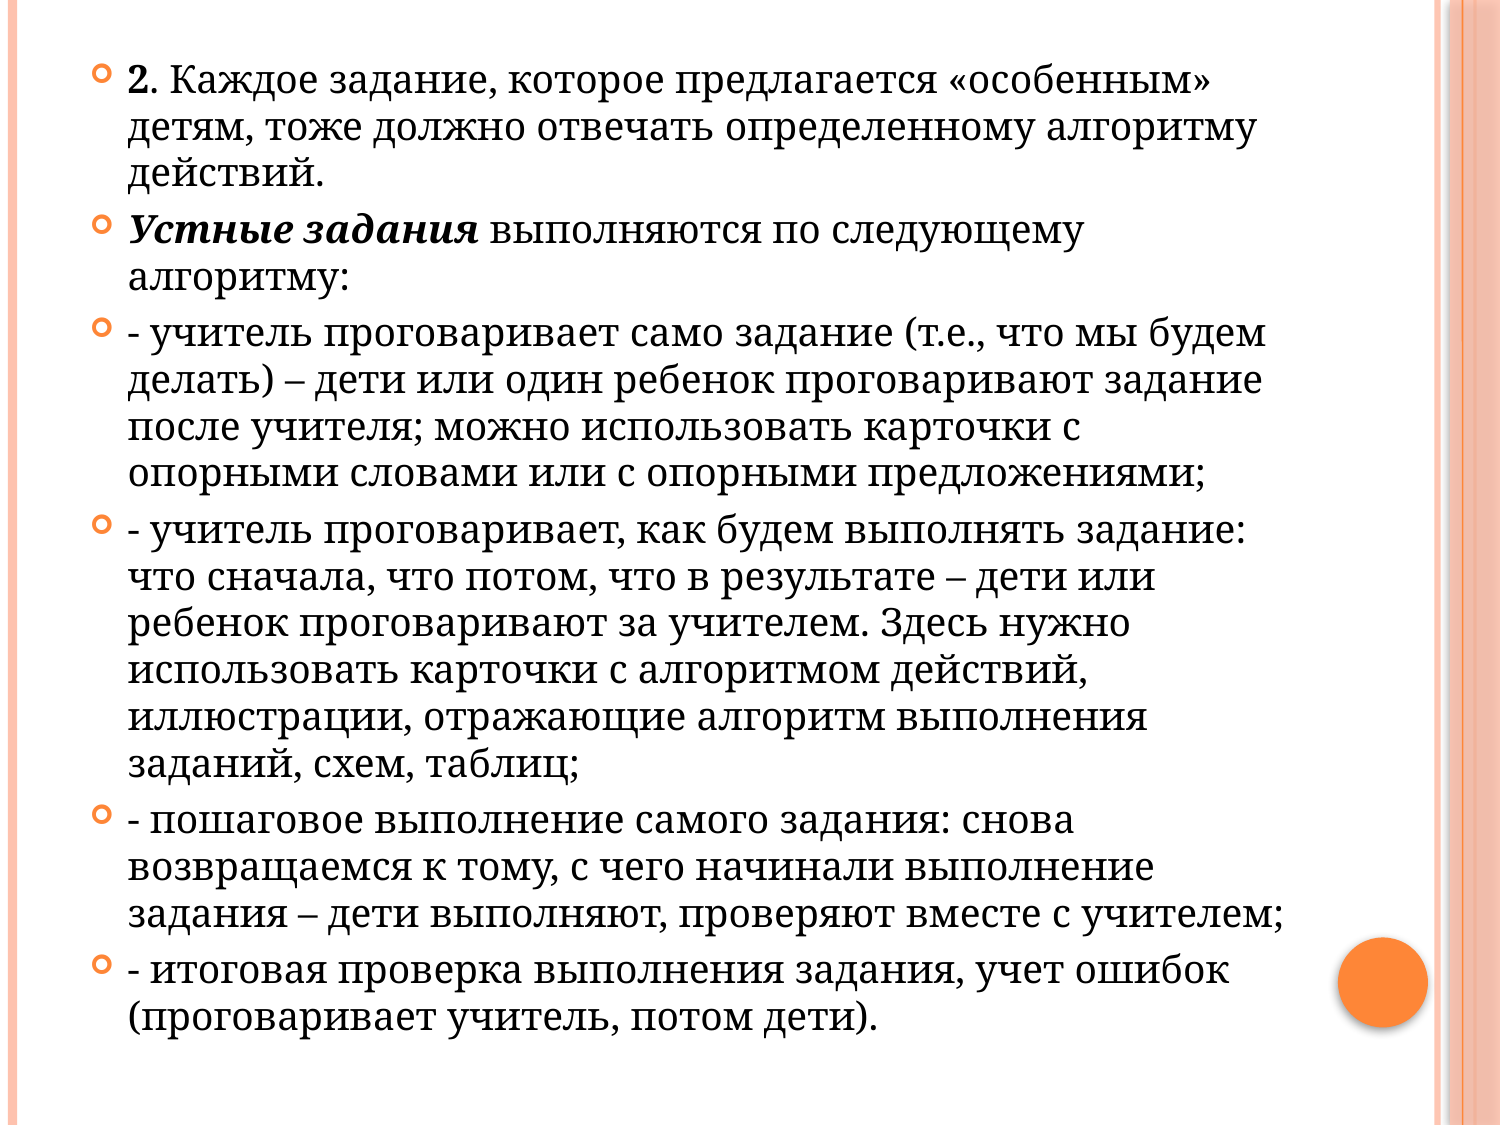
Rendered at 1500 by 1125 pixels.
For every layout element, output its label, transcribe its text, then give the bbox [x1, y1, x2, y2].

list 2. Каждое задание, которое предлагается «особенным» детям, тоже должно отвечать определенному алгоритму действий. Устные задания выполняются по следующему алгоритму: - учитель проговаривает само задание (т.е., что мы будем делать) – дети или один ребенок проговаривают задание после учителя; можно использовать карточки с опорными словами или с опорными предложениями; - учитель проговаривает, как будем выполнять задание: что сначала, что потом, что в результате – дети или ребенок проговаривают за учителем. Здесь нужно использовать карточки с алгоритмом действий, иллюстрации, отражающие алгоритм выполнения заданий, схем, таблиц; - пошаговое выполнение самого задания: снова возвращаемся к тому, с чего начинали выполнение задания – дети выполняют, проверяют вместе с учителем; - итоговая проверка выполнения задания, учет ошибок (проговаривает учитель, потом дети). [75, 46, 1300, 1062]
